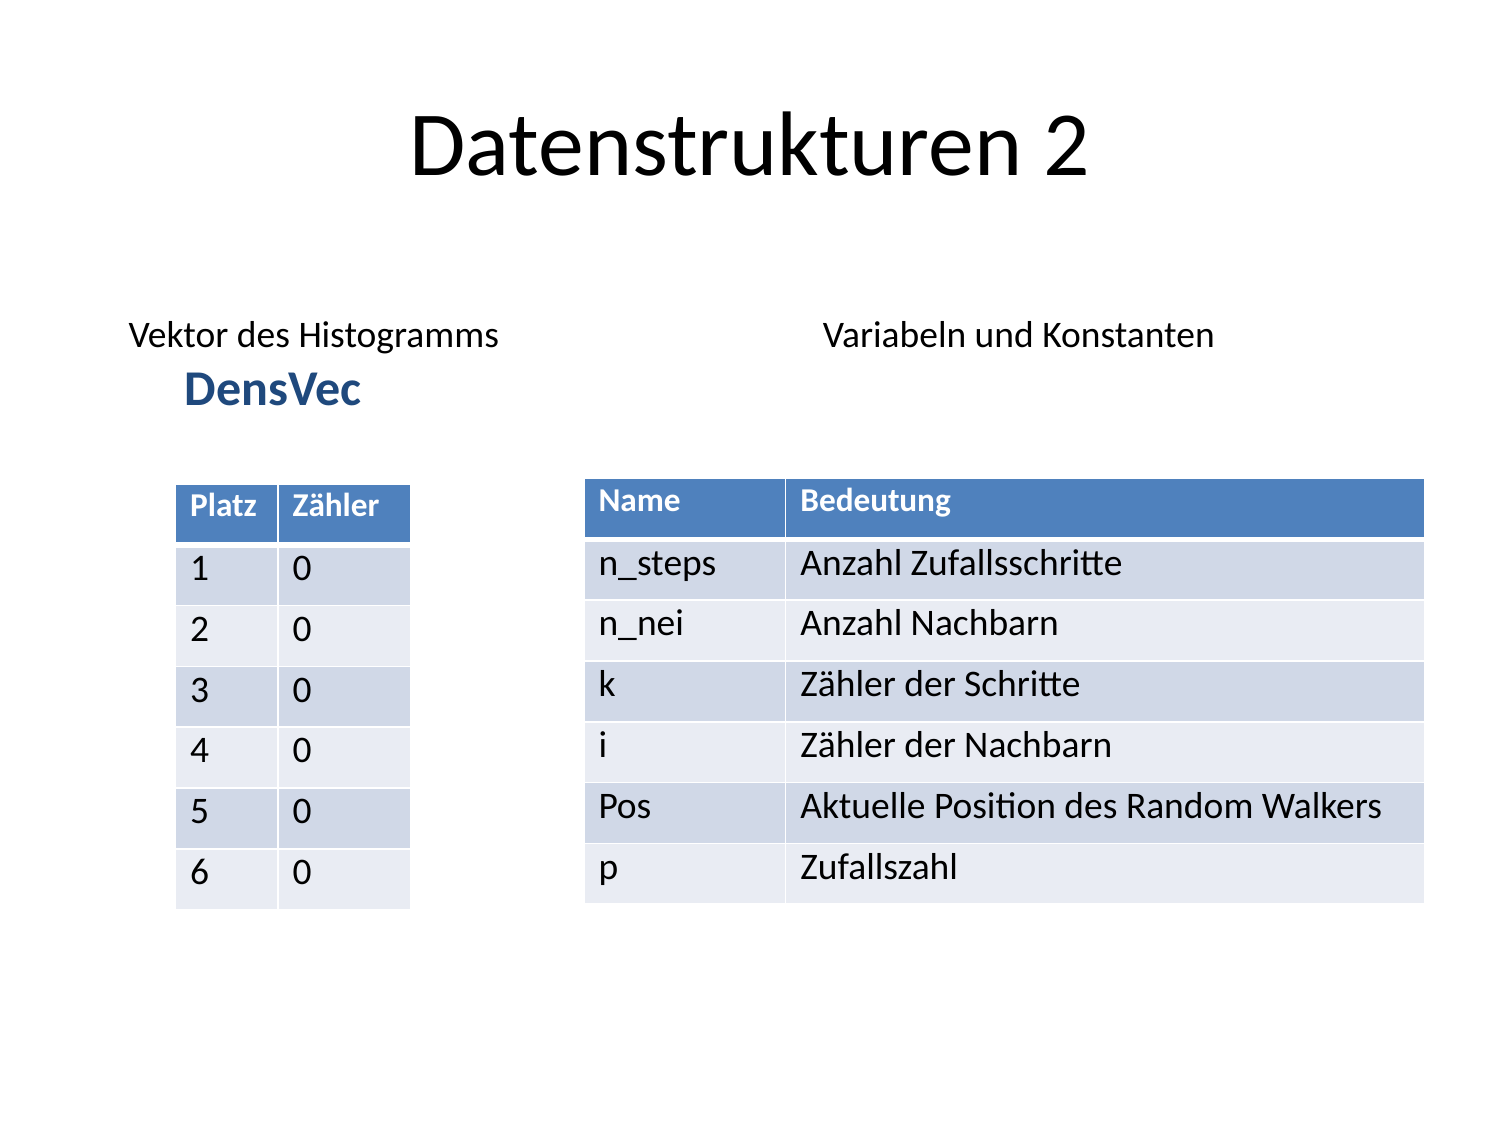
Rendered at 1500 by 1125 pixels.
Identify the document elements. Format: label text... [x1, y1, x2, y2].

table_cell 0 [279, 850, 410, 909]
table_cell 6 [176, 850, 277, 909]
table_cell 0 [279, 789, 410, 848]
table_header Zähler [279, 485, 410, 542]
table_cell Zufallszahl [786, 844, 1424, 903]
title Datenstrukturen 2 [75, 45, 1425, 233]
table_cell 0 [279, 548, 410, 605]
table_cell 0 [279, 728, 410, 787]
table_cell 1 [176, 548, 277, 605]
table_cell Anzahl Zufallsschritte [786, 542, 1424, 599]
table_header Bedeutung [786, 479, 1424, 537]
table_cell 5 [176, 789, 277, 848]
table_cell n_steps [585, 542, 785, 599]
table_cell Aktuelle Position des Random Walkers [786, 783, 1424, 843]
table_cell 0 [279, 606, 410, 666]
table_cell Pos [585, 783, 785, 843]
table_cell 0 [279, 667, 410, 726]
table_cell Anzahl Nachbarn [786, 601, 1424, 660]
table_cell p [585, 844, 785, 903]
table_cell i [585, 723, 785, 782]
text_box Variabeln und Konstanten [808, 302, 1264, 408]
table_header Platz [176, 485, 277, 542]
table_cell 2 [176, 606, 277, 666]
table_cell n_nei [585, 601, 785, 660]
table_cell Zähler der Schritte [786, 662, 1424, 721]
table_cell k [585, 662, 785, 721]
text_box Vektor des Histogramms DensVec [113, 302, 584, 468]
table_cell Zähler der Nachbarn [786, 723, 1424, 782]
table_header Name [585, 479, 785, 537]
table_cell 3 [176, 667, 277, 726]
table_cell 4 [176, 728, 277, 787]
